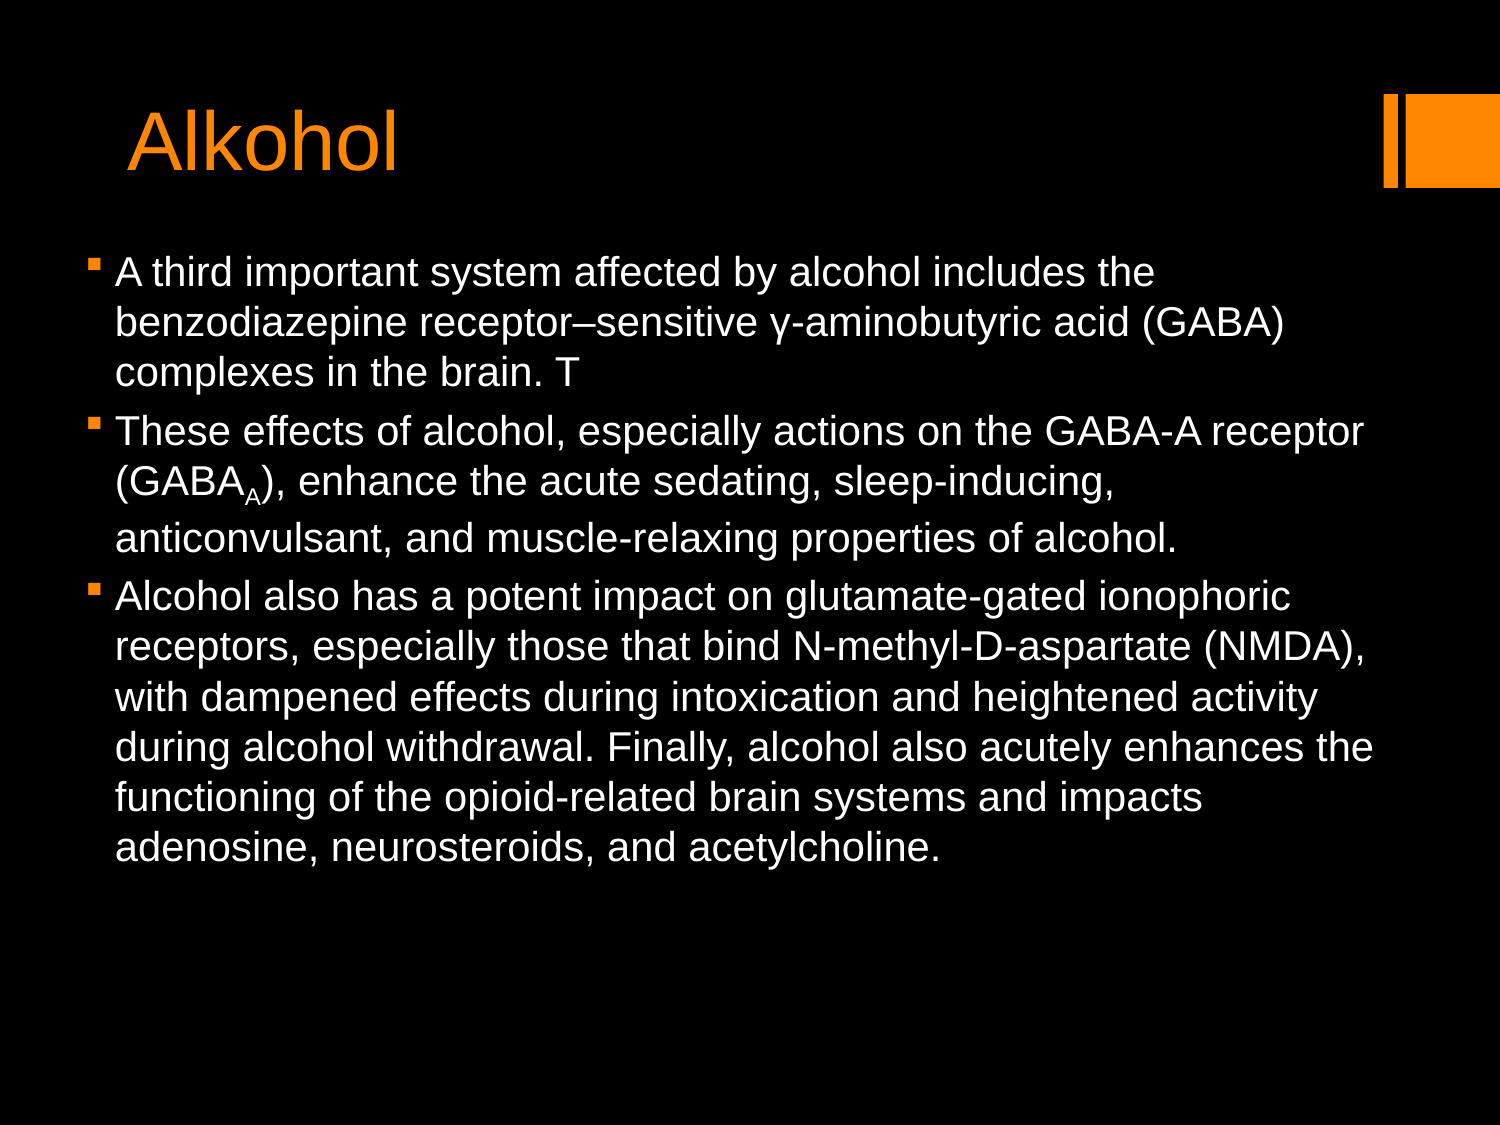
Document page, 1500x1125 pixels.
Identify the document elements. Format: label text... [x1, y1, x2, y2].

list A third important system affected by alcohol includes the benzodiazepine receptor–sensitive γ-aminobutyric acid (GABA) complexes in the brain. T These effects of alcohol, especially actions on the GABA-A receptor (GABAA), enhance the acute sedating, sleep-inducing, anticonvulsant, and muscle-relaxing properties of alcohol. Alcohol also has a potent impact on glutamate-gated ionophoric receptors, especially those that bind N-methyl-D-aspartate (NMDA), with dampened effects during intoxication and heightened activity during alcohol withdrawal. Finally, alcohol also acutely enhances the functioning of the opioid-related brain systems and impacts adenosine, neurosteroids, and acetylcholine. [62, 237, 1413, 1035]
title Alkohol [112, 62, 1313, 195]
